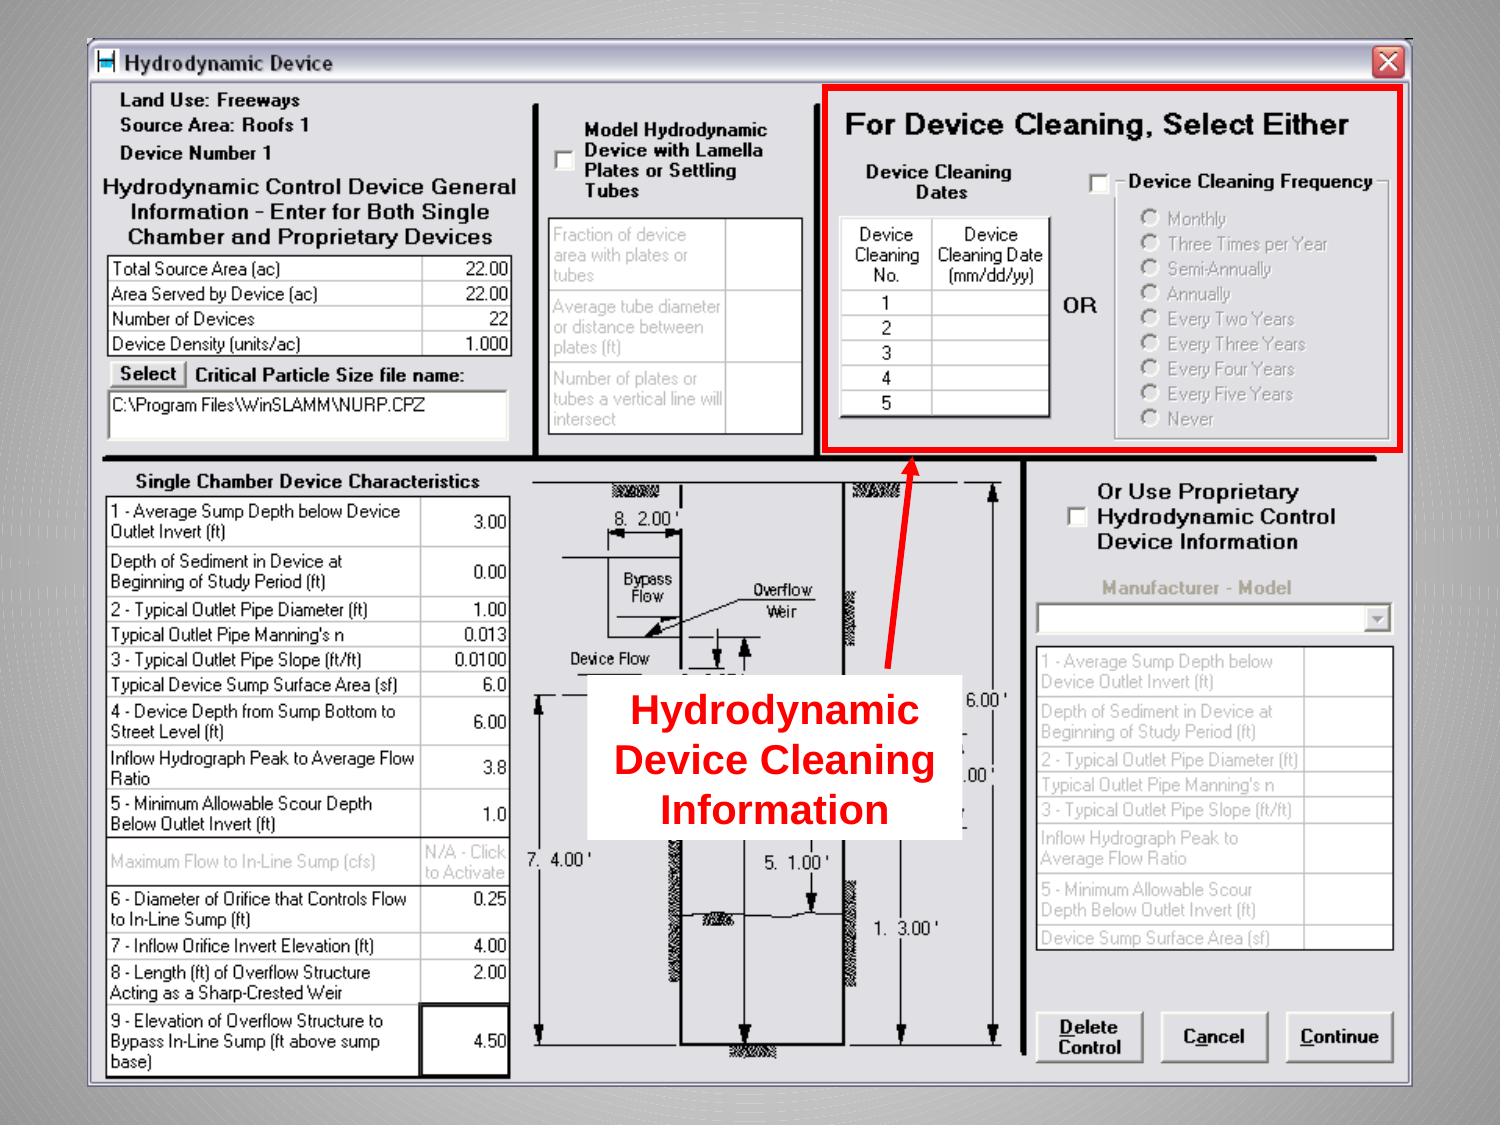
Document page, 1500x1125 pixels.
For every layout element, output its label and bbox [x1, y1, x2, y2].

picture [87, 37, 1413, 1087]
